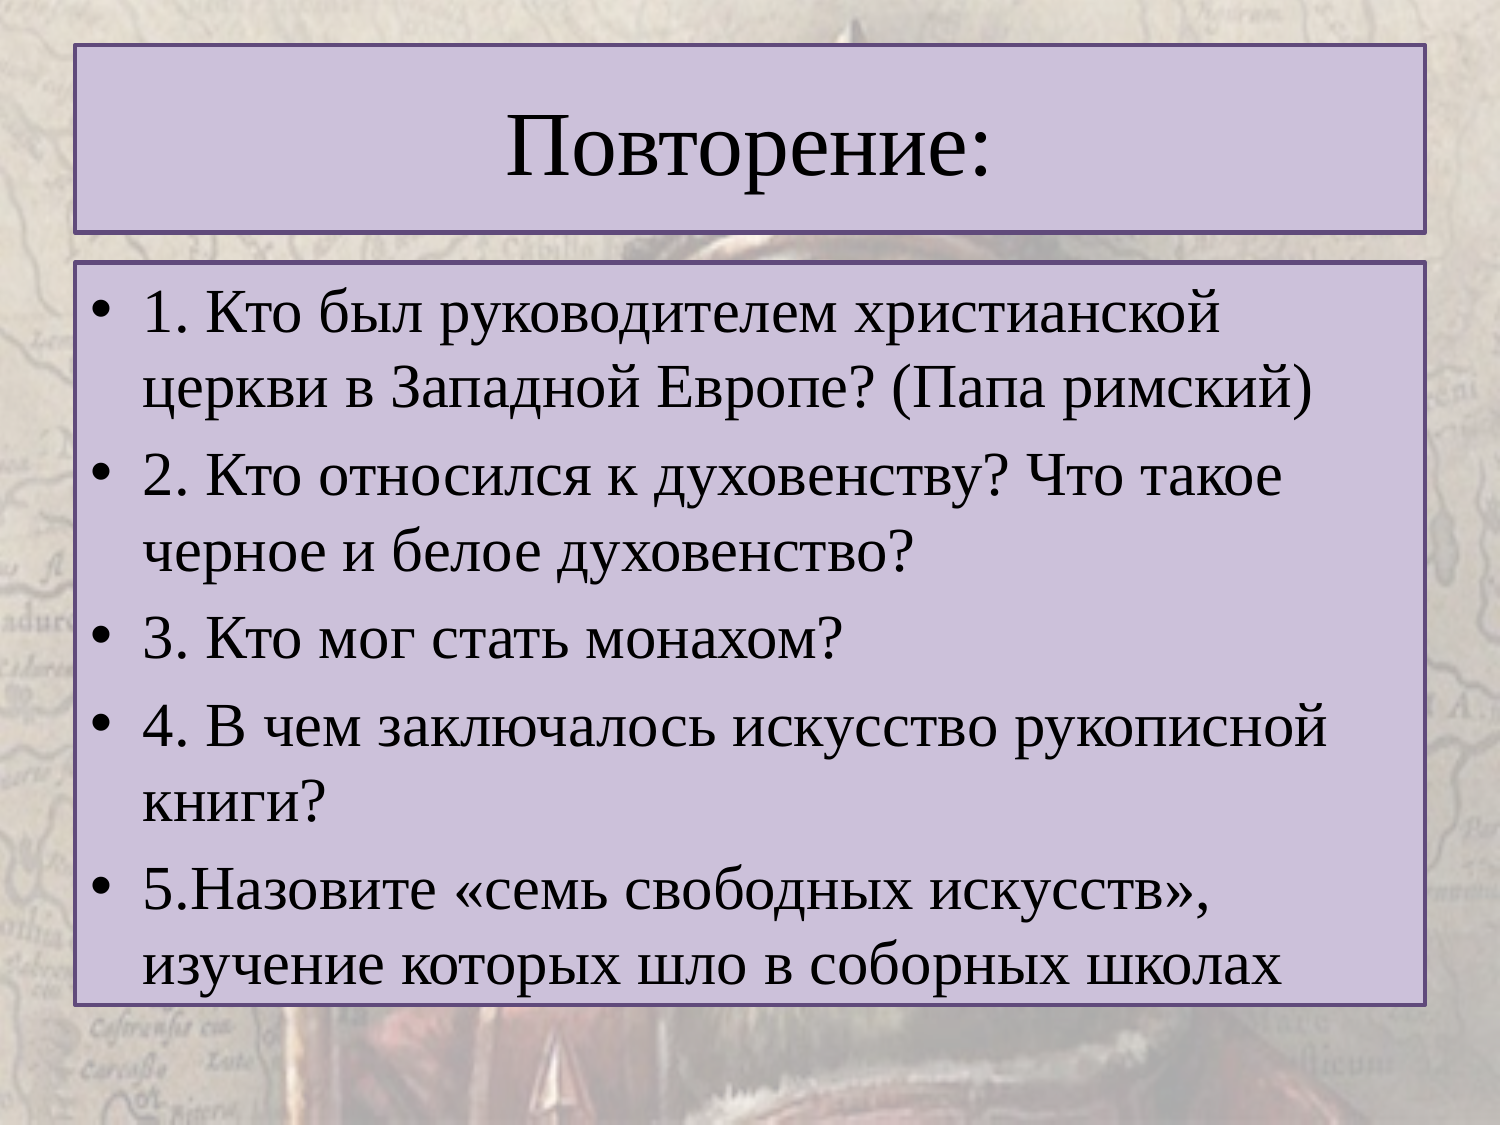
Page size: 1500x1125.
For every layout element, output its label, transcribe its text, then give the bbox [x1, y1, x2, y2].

list 1. Кто был руководителем христианской церкви в Западной Европе? (Папа римский) 2. Кто относился к духовенству? Что такое черное и белое духовенство? 3. Кто мог стать монахом? 4. В чем заключалось искусство рукописной книги? 5.Назовите «семь свободных искусств», изучение которых шло в соборных школах [75, 262, 1425, 1005]
title Повторение: [75, 45, 1425, 233]
